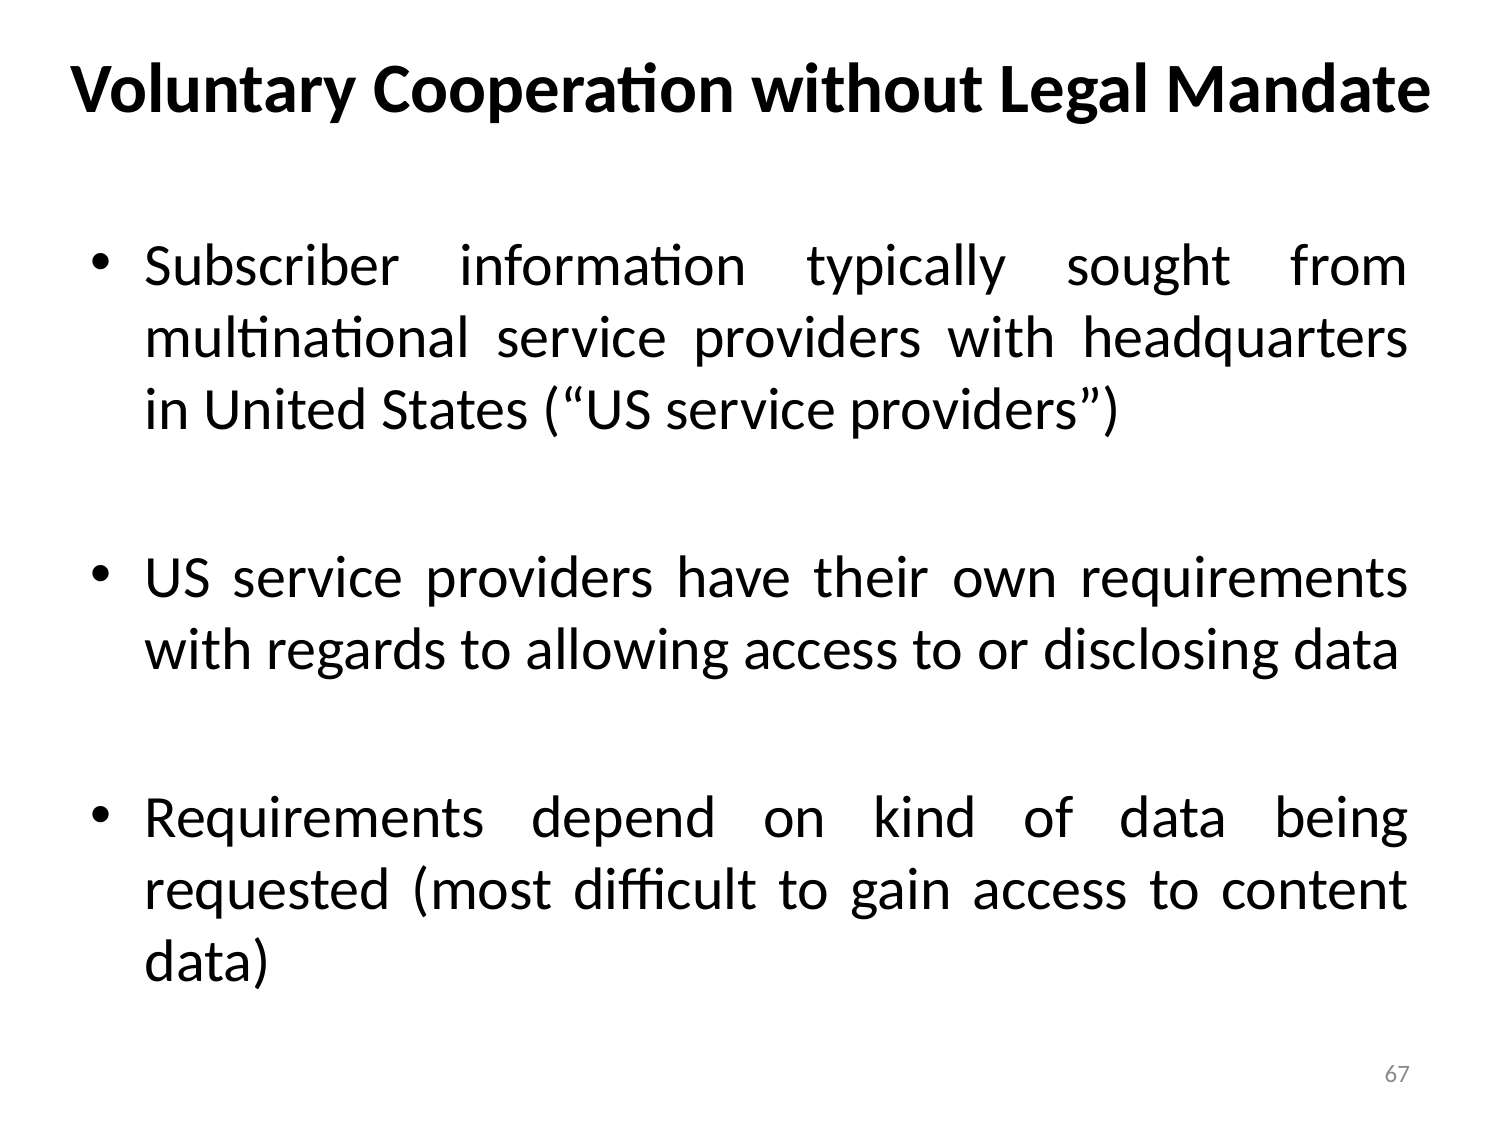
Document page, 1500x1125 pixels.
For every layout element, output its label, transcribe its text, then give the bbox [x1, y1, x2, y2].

list Subscriber information typically sought from multinational service providers with headquarters in United States (“US service providers”) US service providers have their own requirements with regards to allowing access to or disclosing data Requirements depend on kind of data being requested (most difficult to gain access to content data) [75, 223, 1425, 1018]
slide_number 67 [1074, 1042, 1425, 1103]
title Voluntary Cooperation without Legal Mandate [53, 34, 1451, 223]
